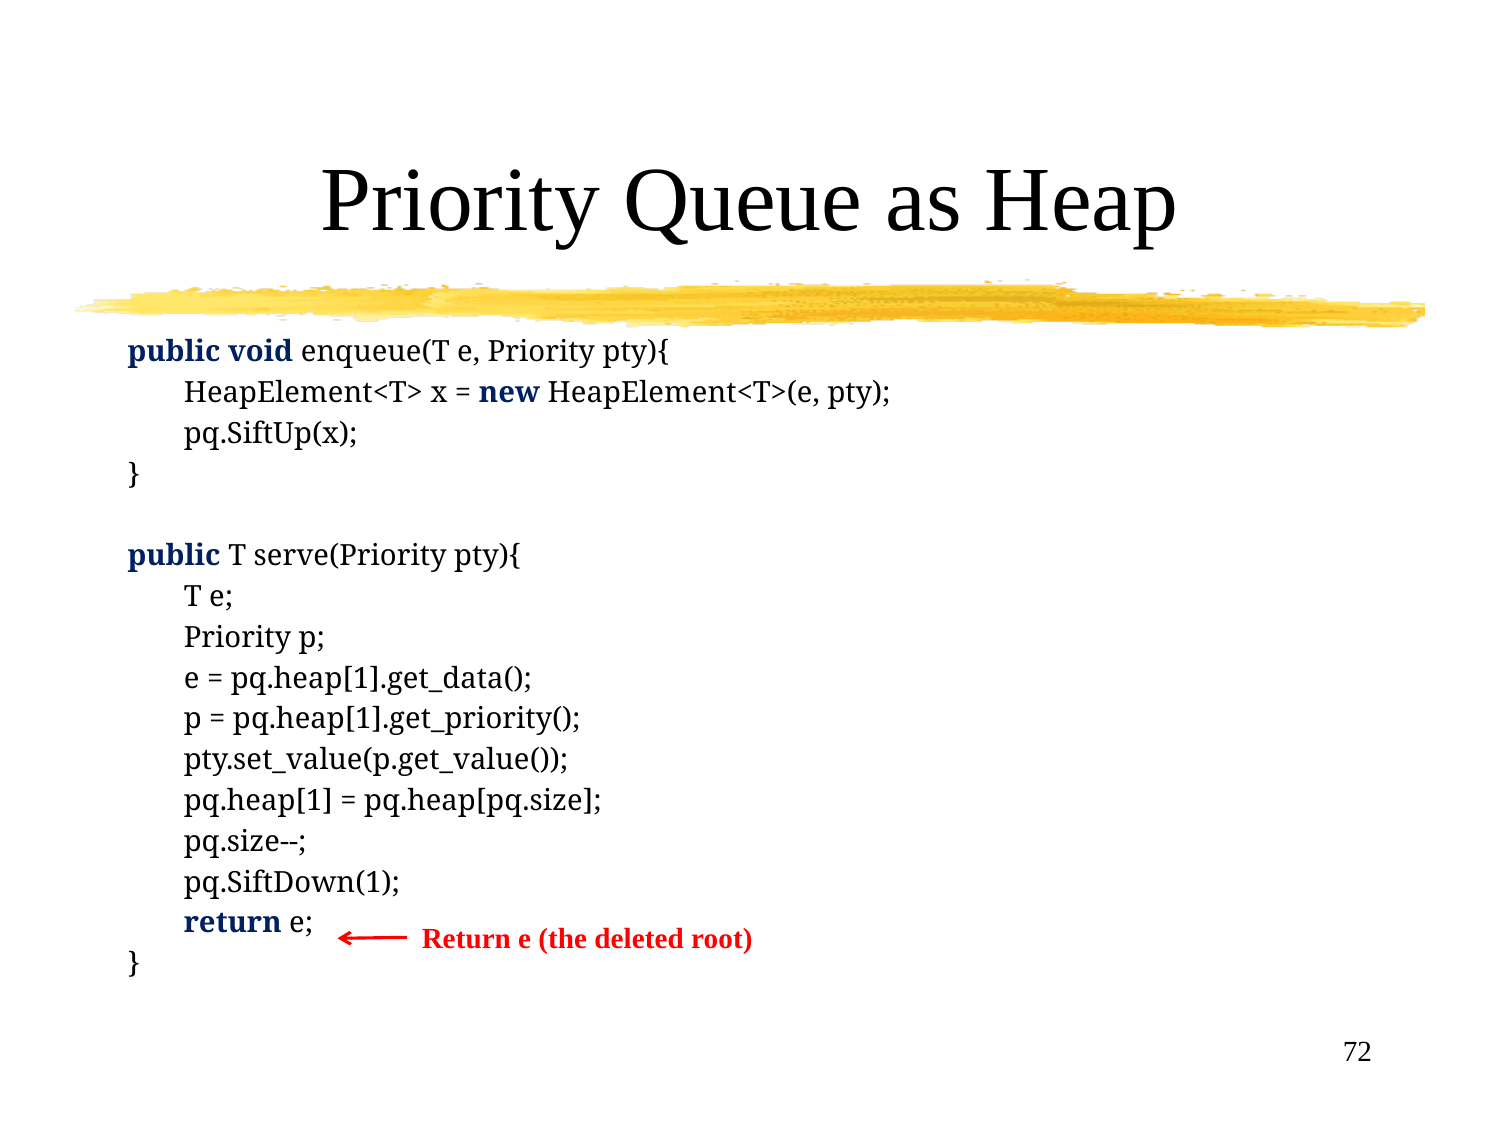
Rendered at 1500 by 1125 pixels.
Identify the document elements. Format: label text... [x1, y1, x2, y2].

list public void enqueue(T e, Priority pty){ HeapElement<T> x = new HeapElement<T>(e, pty); pq.SiftUp(x); } public T serve(Priority pty){ T e; Priority p; e = pq.heap[1].get_data(); p = pq.heap[1].get_priority(); pty.set_value(p.get_value()); pq.heap[1] = pq.heap[pq.size]; pq.size--; pq.SiftDown(1); return e; } [112, 324, 1388, 1001]
slide_number 72 [1074, 1024, 1388, 1101]
picture [75, 274, 1425, 338]
title Priority Queue as Heap [112, 99, 1388, 288]
text_box Return e (the deleted root) [407, 912, 768, 963]
